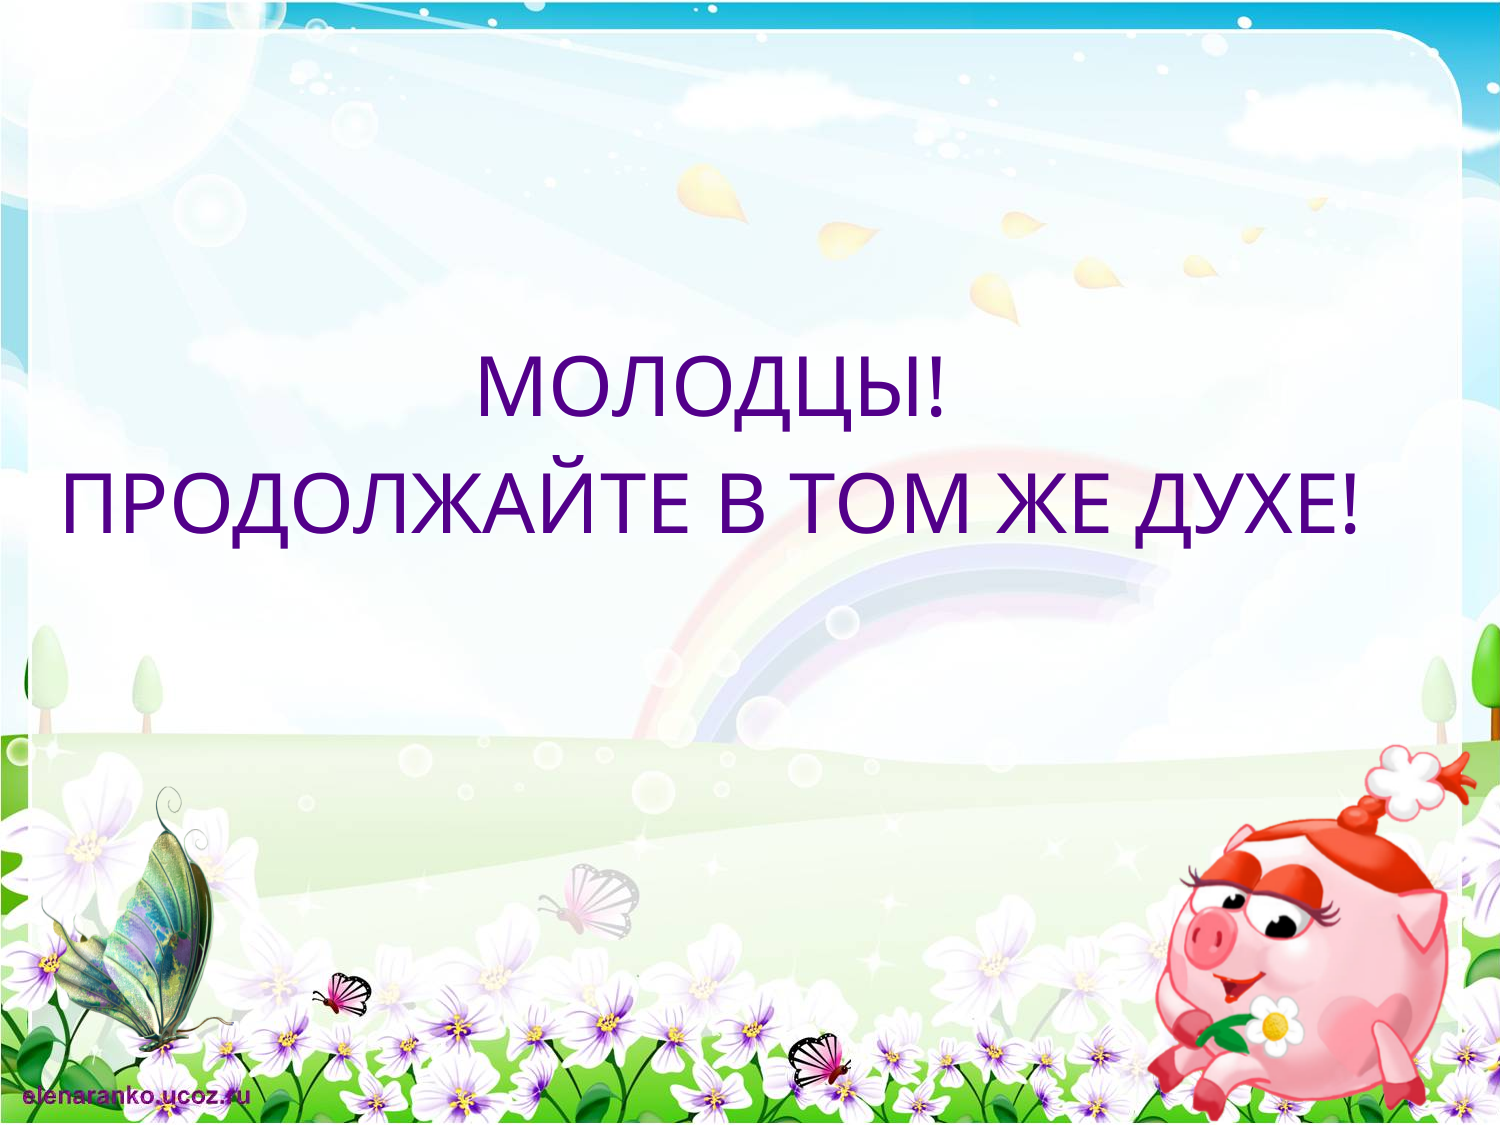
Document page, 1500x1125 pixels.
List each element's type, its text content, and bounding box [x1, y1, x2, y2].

text_box МОЛОДЦЫ! ПРОДОЛЖАЙТЕ В ТОМ ЖЕ ДУХЕ! [43, 326, 1378, 558]
picture [0, 0, 1500, 1125]
